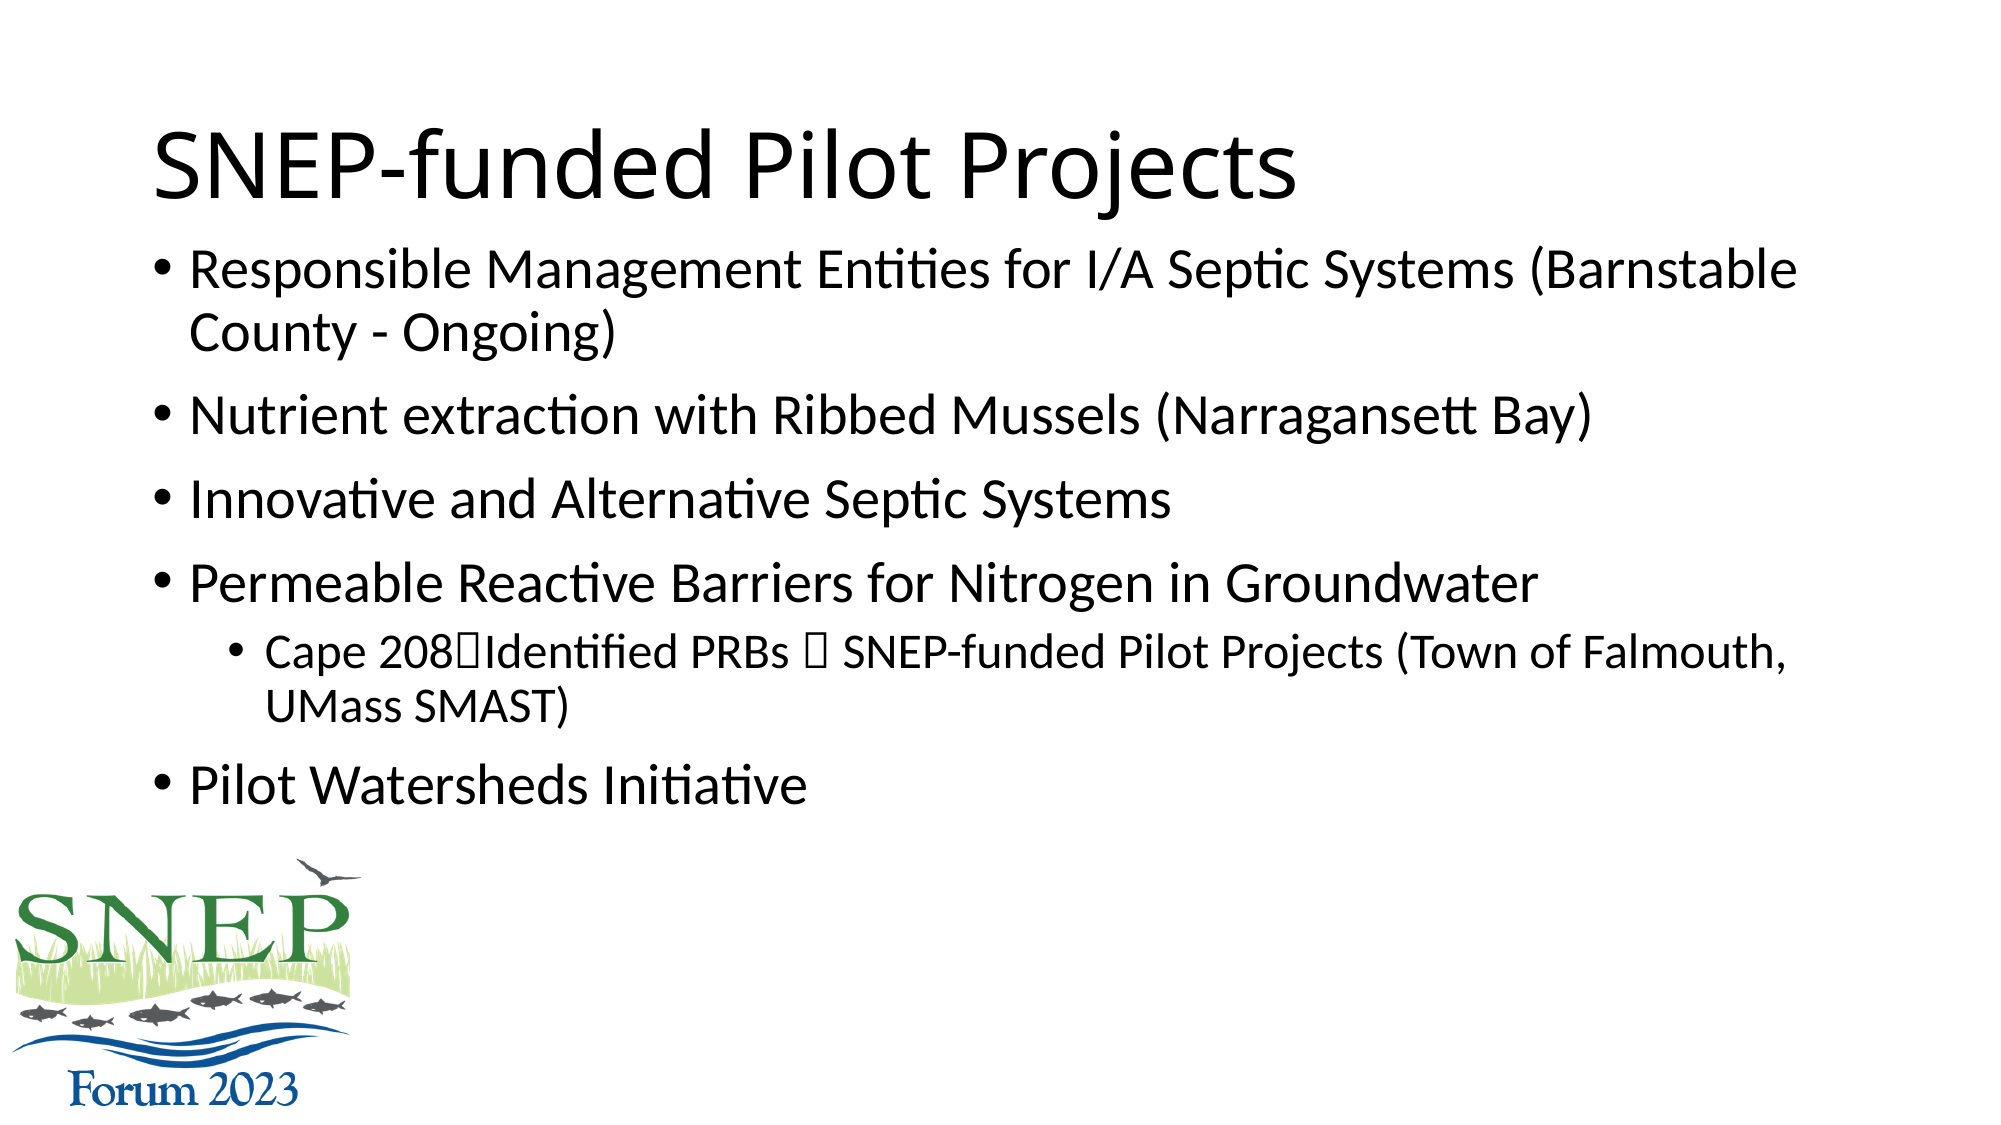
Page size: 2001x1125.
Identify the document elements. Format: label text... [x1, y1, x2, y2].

title SNEP-funded Pilot Projects [137, 59, 1863, 230]
picture [0, 849, 374, 1113]
list Responsible Management Entities for I/A Septic Systems (Barnstable County - Ongoing) Nutrient extraction with Ribbed Mussels (Narragansett Bay) Innovative and Alternative Septic Systems Permeable Reactive Barriers for Nitrogen in Groundwater Cape 208Identified PRBs  SNEP-funded Pilot Projects (Town of Falmouth, UMass SMAST) Pilot Watersheds Initiative [137, 230, 1863, 945]
